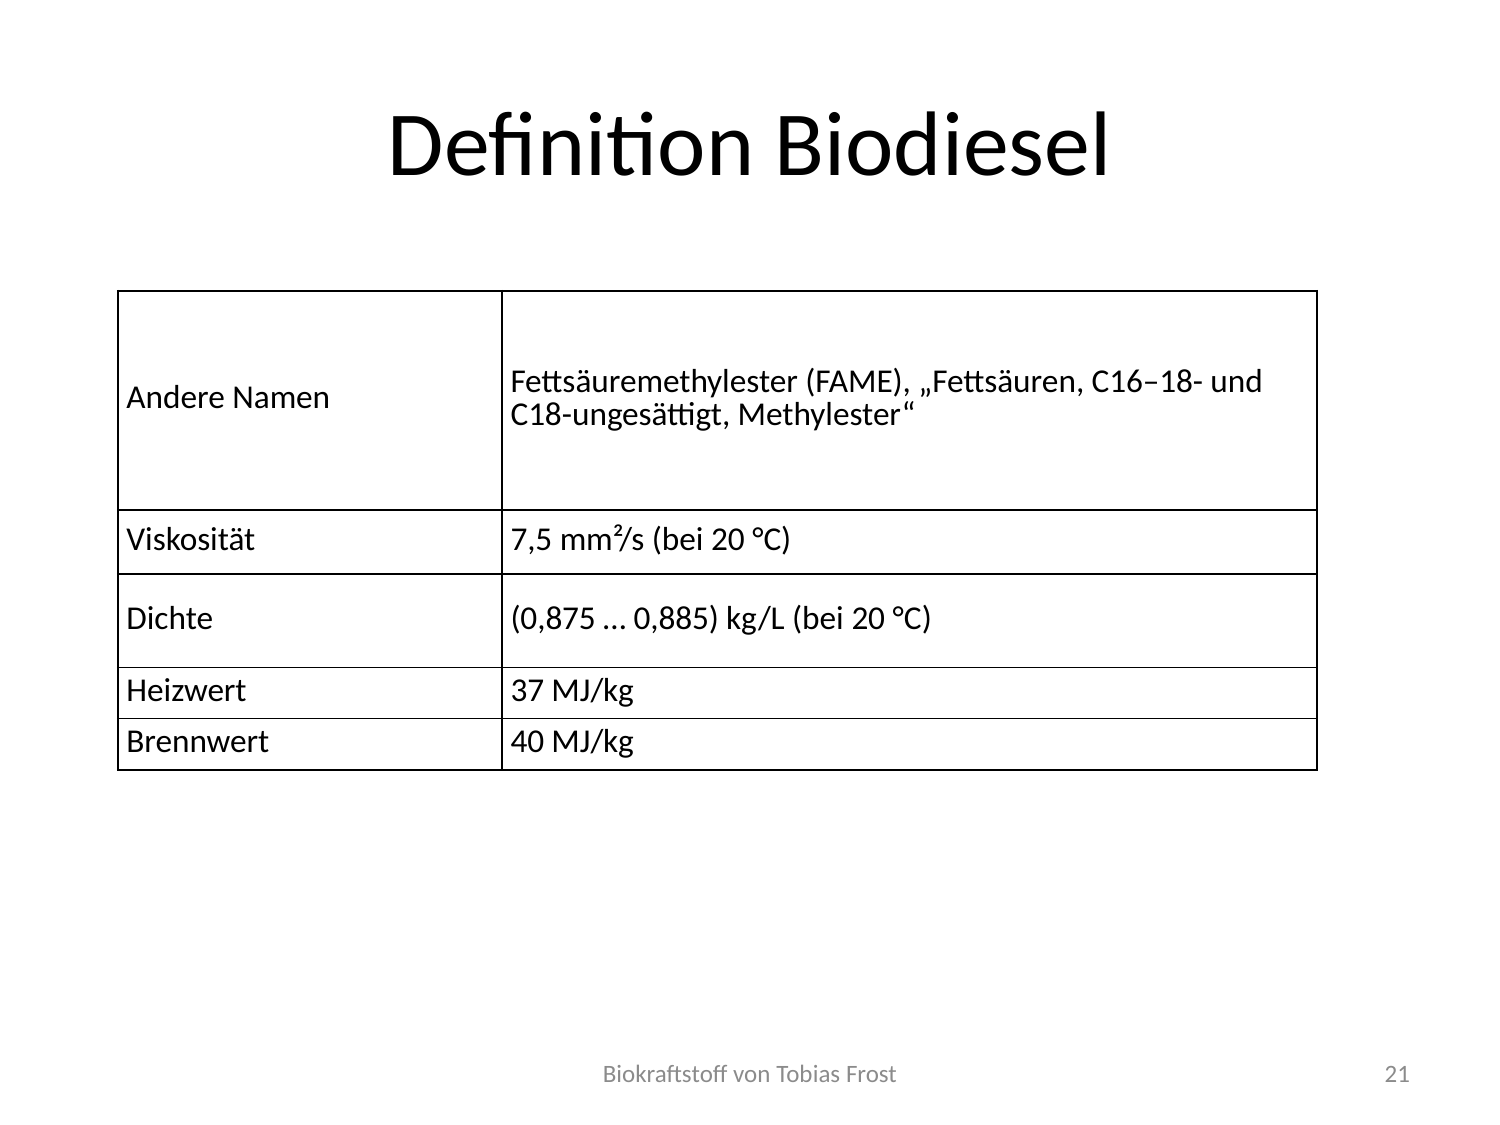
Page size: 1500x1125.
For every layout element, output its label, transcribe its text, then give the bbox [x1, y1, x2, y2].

table_cell (0,875 … 0,885) kg/L (bei 20 °C) [503, 575, 1316, 667]
title Definition Biodiesel [75, 45, 1425, 233]
table_cell Heizwert [119, 668, 501, 718]
footer Biokraftstoff von Tobias Frost [512, 1042, 988, 1103]
slide_number 21 [1074, 1042, 1425, 1103]
table_header Andere Namen [119, 292, 501, 509]
table_header Fettsäuremethylester (FAME), „Fettsäuren, C16–18- und C18-ungesättigt, Methylester“ [503, 292, 1316, 509]
table_cell Viskosität [119, 511, 501, 573]
table_cell 37 MJ/kg [503, 668, 1316, 718]
table_cell Dichte [119, 575, 501, 667]
table_cell 40 MJ/kg [503, 719, 1316, 769]
table_cell Brennwert [119, 719, 501, 769]
table_cell 7,5 mm²/s (bei 20 °C) [503, 511, 1316, 573]
